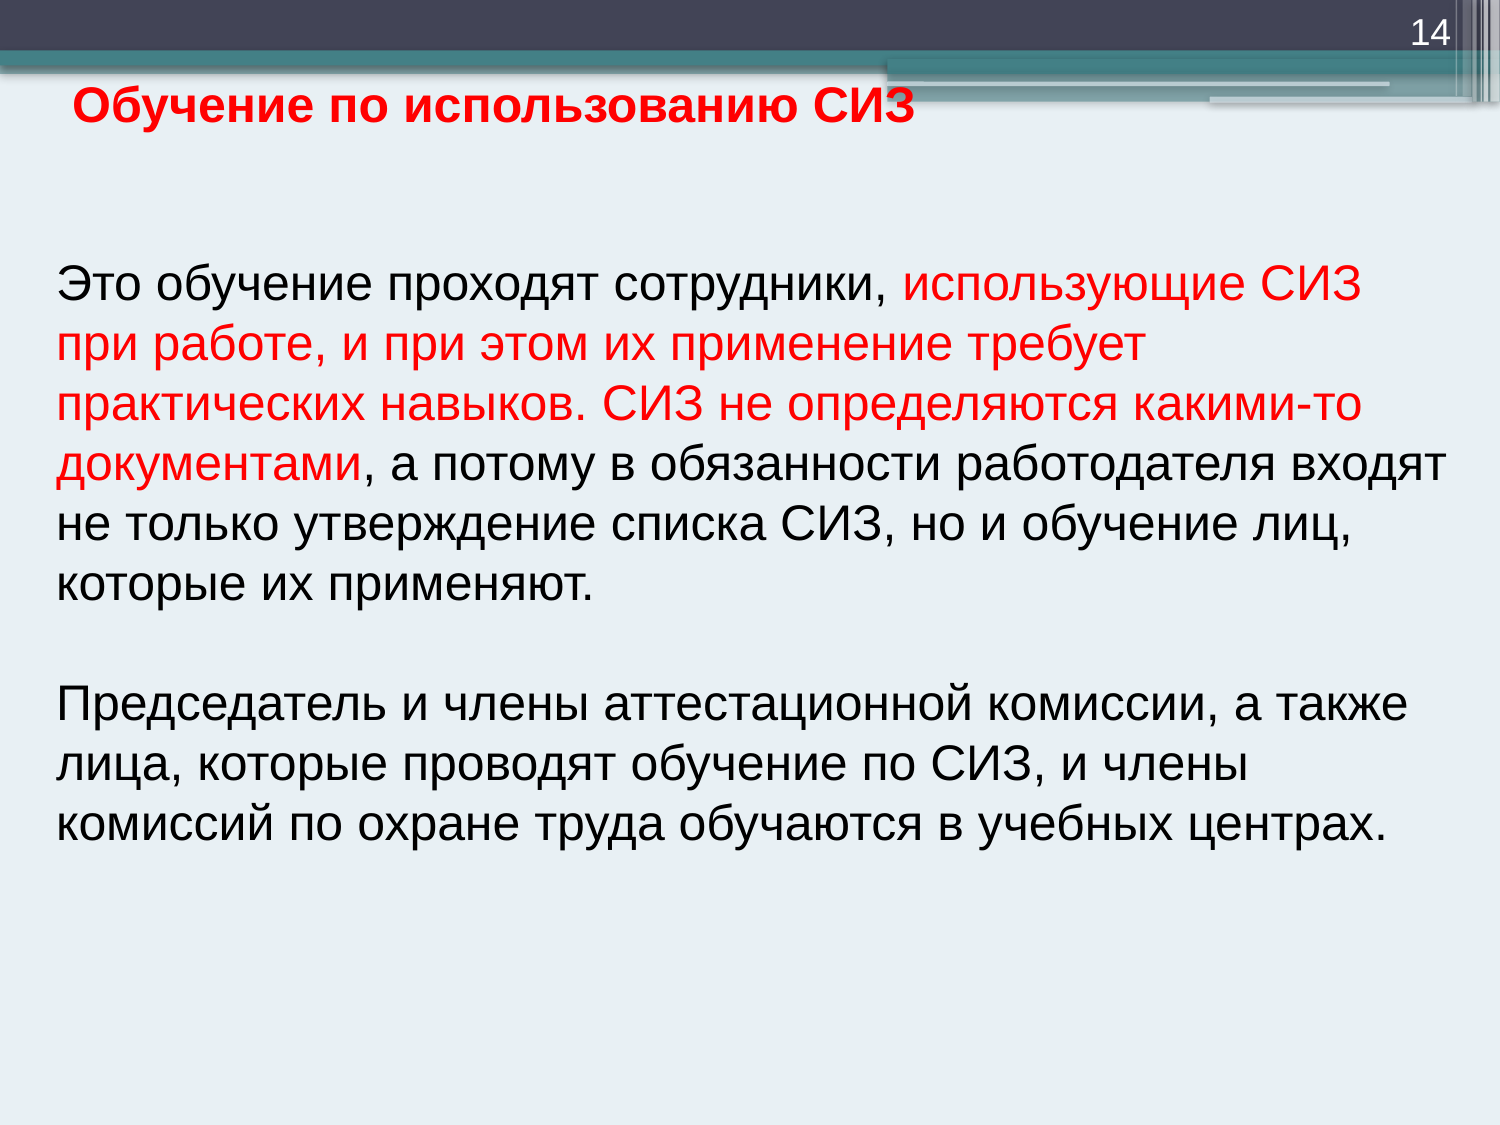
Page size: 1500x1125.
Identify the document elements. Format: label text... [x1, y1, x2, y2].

text_box Обучение по использованию СИЗ [57, 64, 932, 140]
text_box Это обучение проходят сотрудники, использующие СИЗ при работе, и при этом их применение требует практических навыков. СИЗ не определяются какими-то документами, а потому в обязанности работодателя входят не только утверждение списка СИЗ, но и обучение лиц, которые их применяют. Председатель и члены аттестационной комиссии, а также лица, которые проводят обучение по СИЗ, и члены комиссий по охране труда обучаются в учебных центрах. [41, 243, 1471, 959]
slide_number 14 [1341, 0, 1466, 61]
